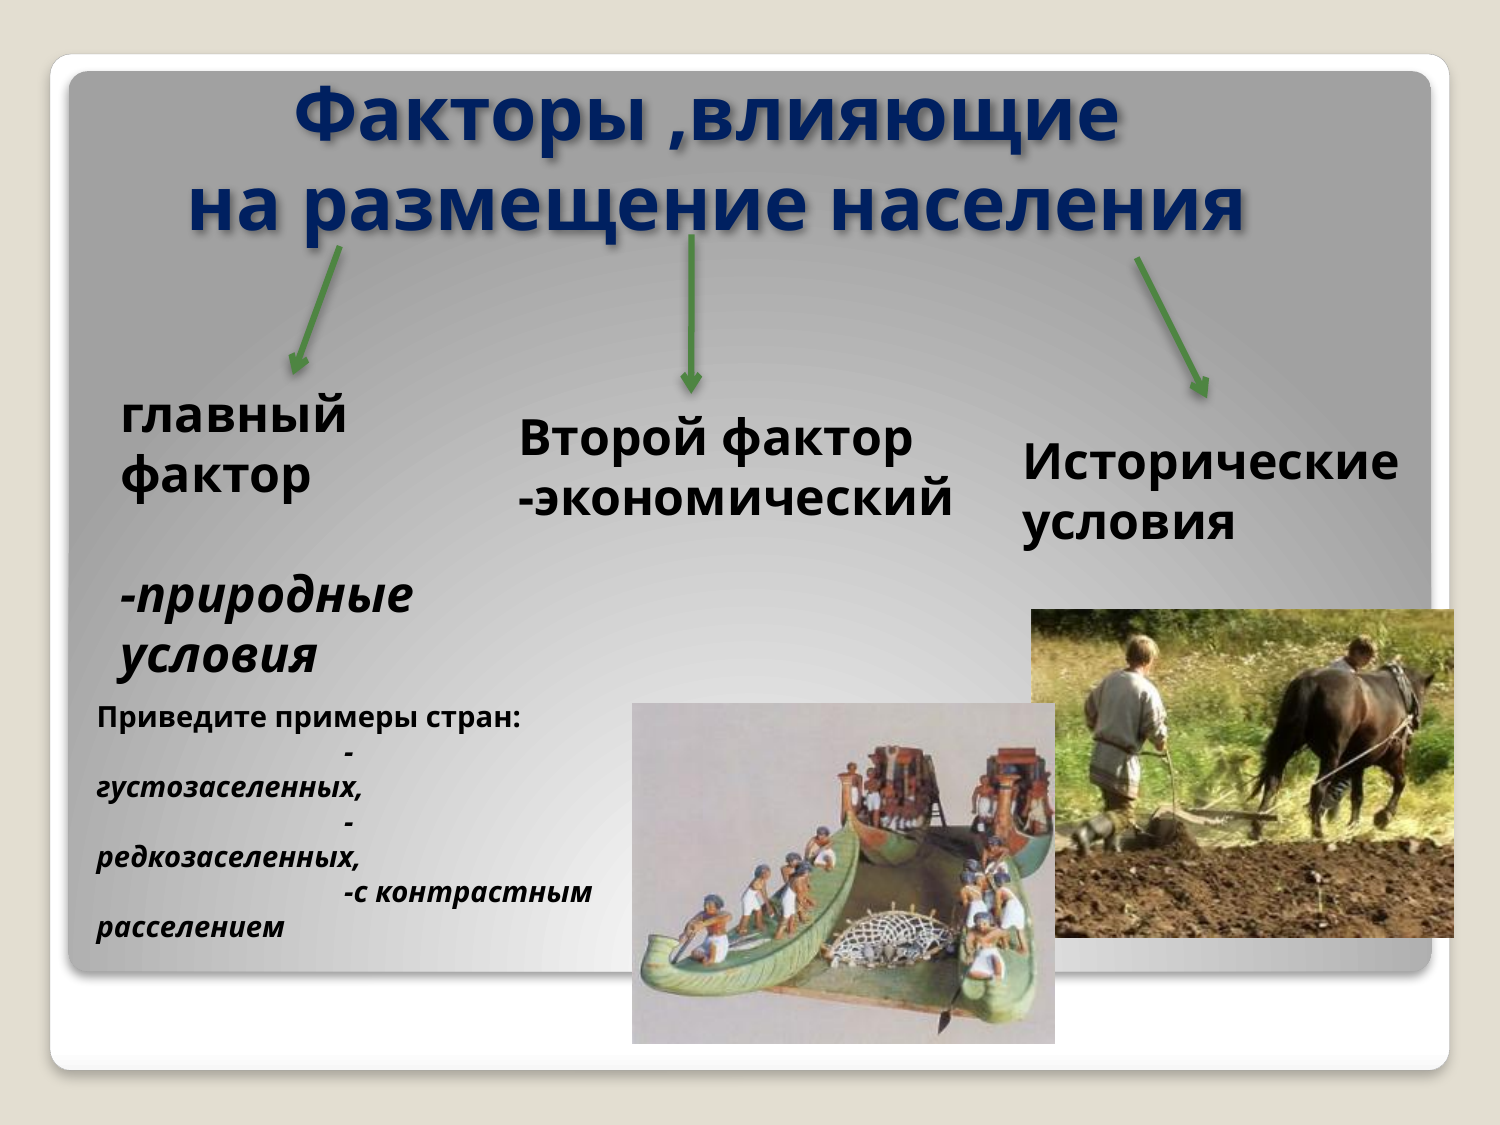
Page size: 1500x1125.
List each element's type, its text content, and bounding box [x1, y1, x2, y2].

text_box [1101, 292, 1243, 364]
picture [632, 609, 1454, 1044]
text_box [251, 286, 382, 335]
text_box главный фактор -природные условия [105, 374, 493, 690]
text_box Приведите примеры стран: - густозаселенных, - редкозаселенных, -с контрастным расселением [81, 691, 621, 951]
text_box Факторы ,влияющие на размещение населения [58, 58, 1377, 314]
text_box Второй фактор -экономический [503, 398, 985, 594]
text_box Исторические условия [1007, 421, 1464, 557]
